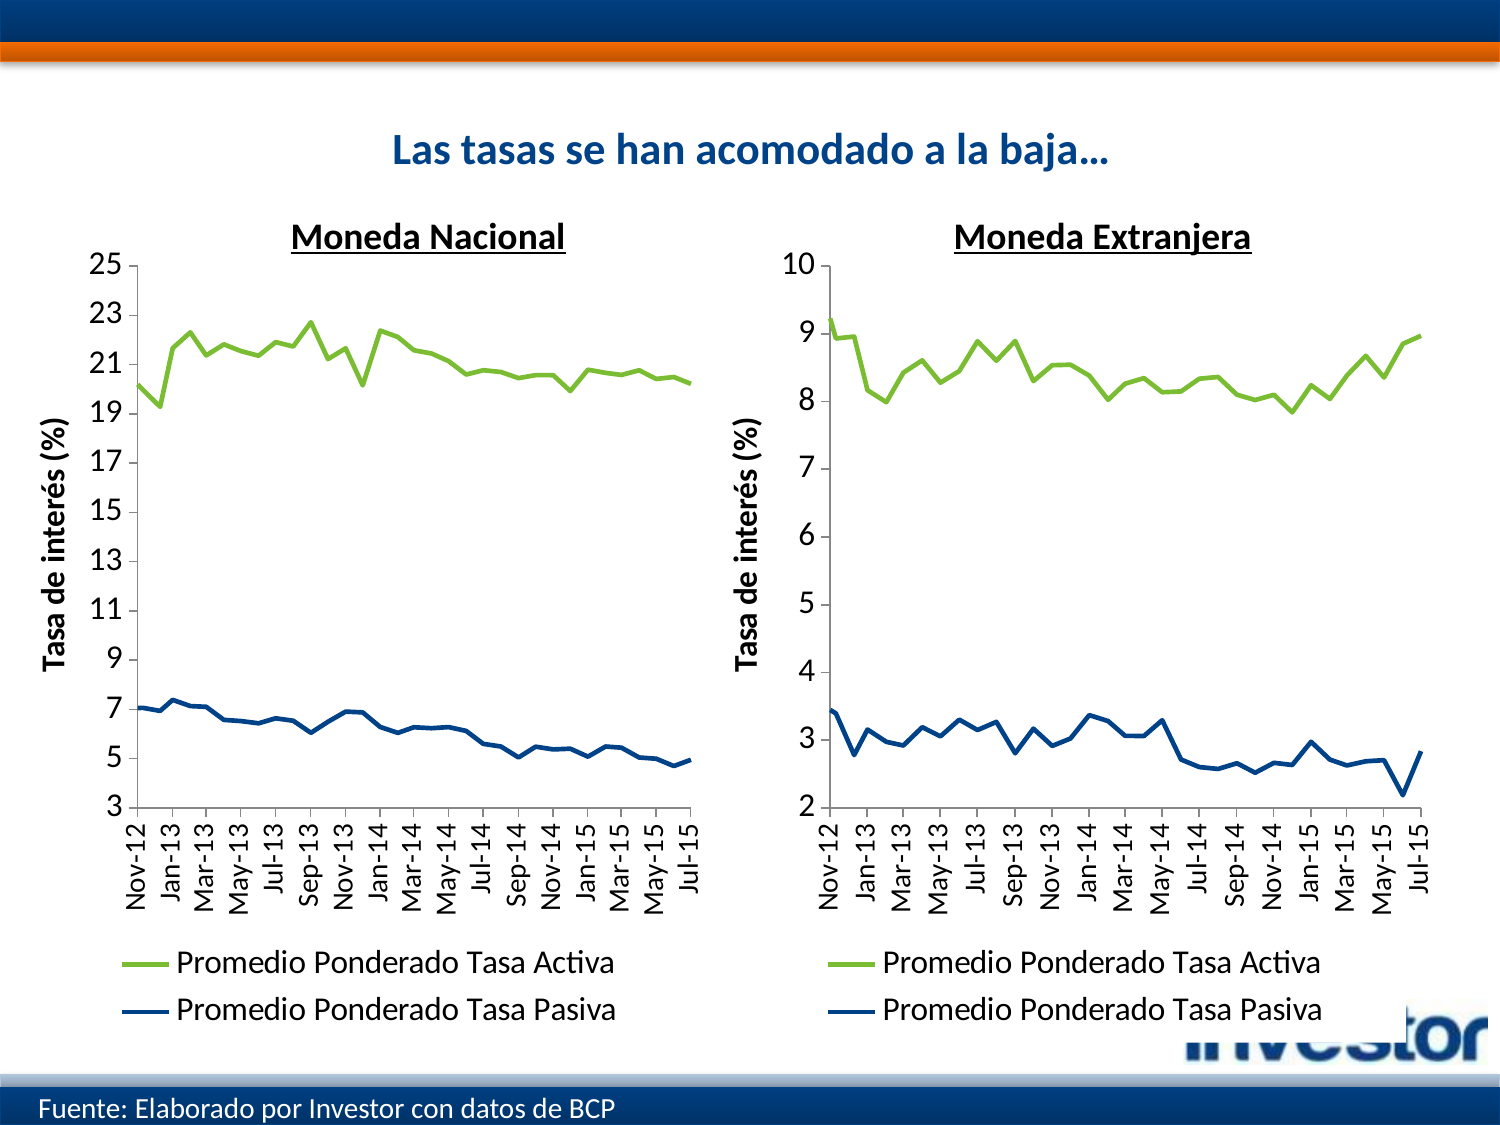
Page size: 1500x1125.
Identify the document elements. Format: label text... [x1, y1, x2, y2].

text_box Moneda Extranjera [938, 204, 1353, 237]
text_box Fuente: Elaborado por Investor con datos de BCP [23, 1081, 1266, 1125]
title Las tasas se han acomodado a la baja… [76, 111, 1427, 182]
chart [29, 239, 719, 1043]
text_box Moneda Nacional [230, 204, 627, 237]
picture [1183, 999, 1488, 1065]
chart [721, 239, 1439, 1043]
